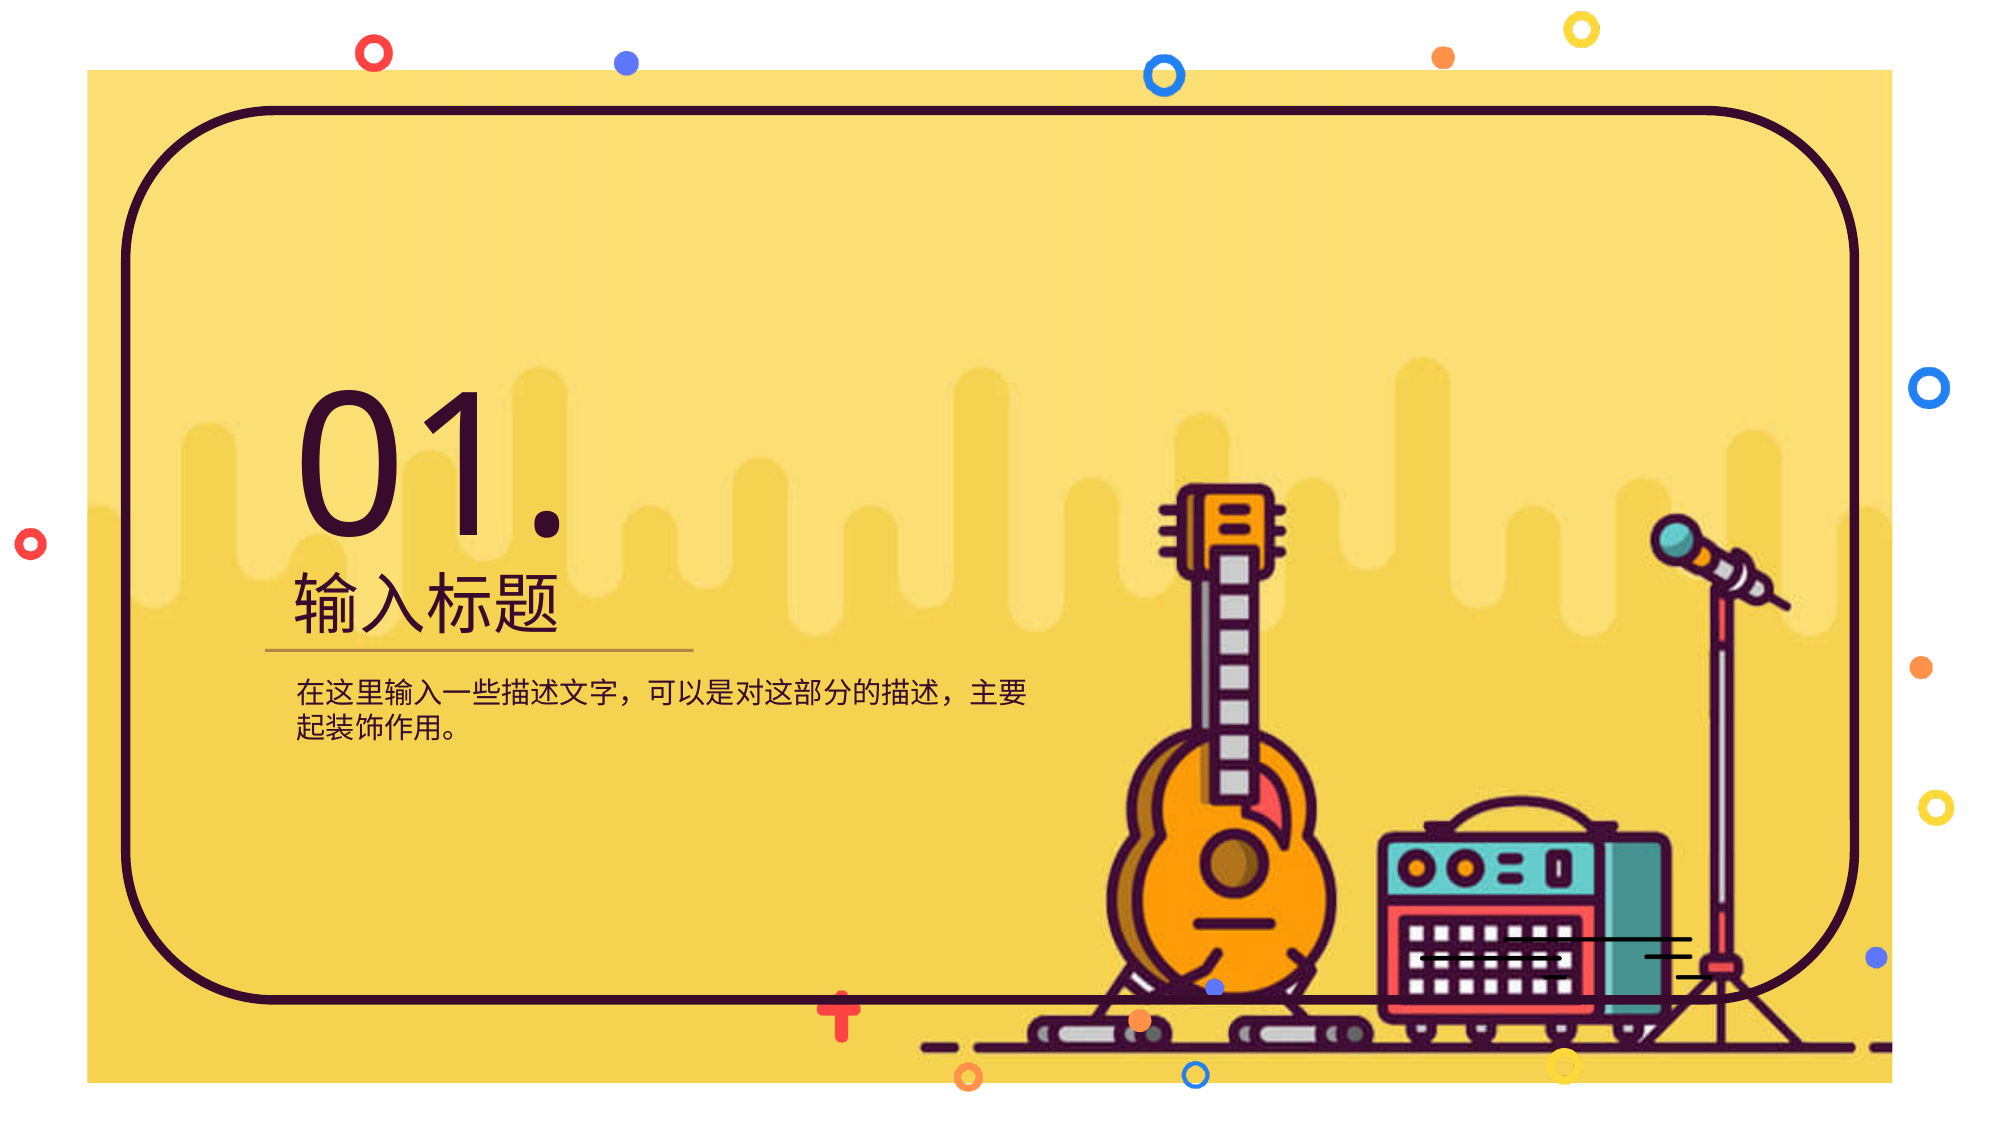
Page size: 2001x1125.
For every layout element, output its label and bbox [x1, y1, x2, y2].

picture [8, 0, 2001, 1125]
text_box [265, 327, 1046, 753]
